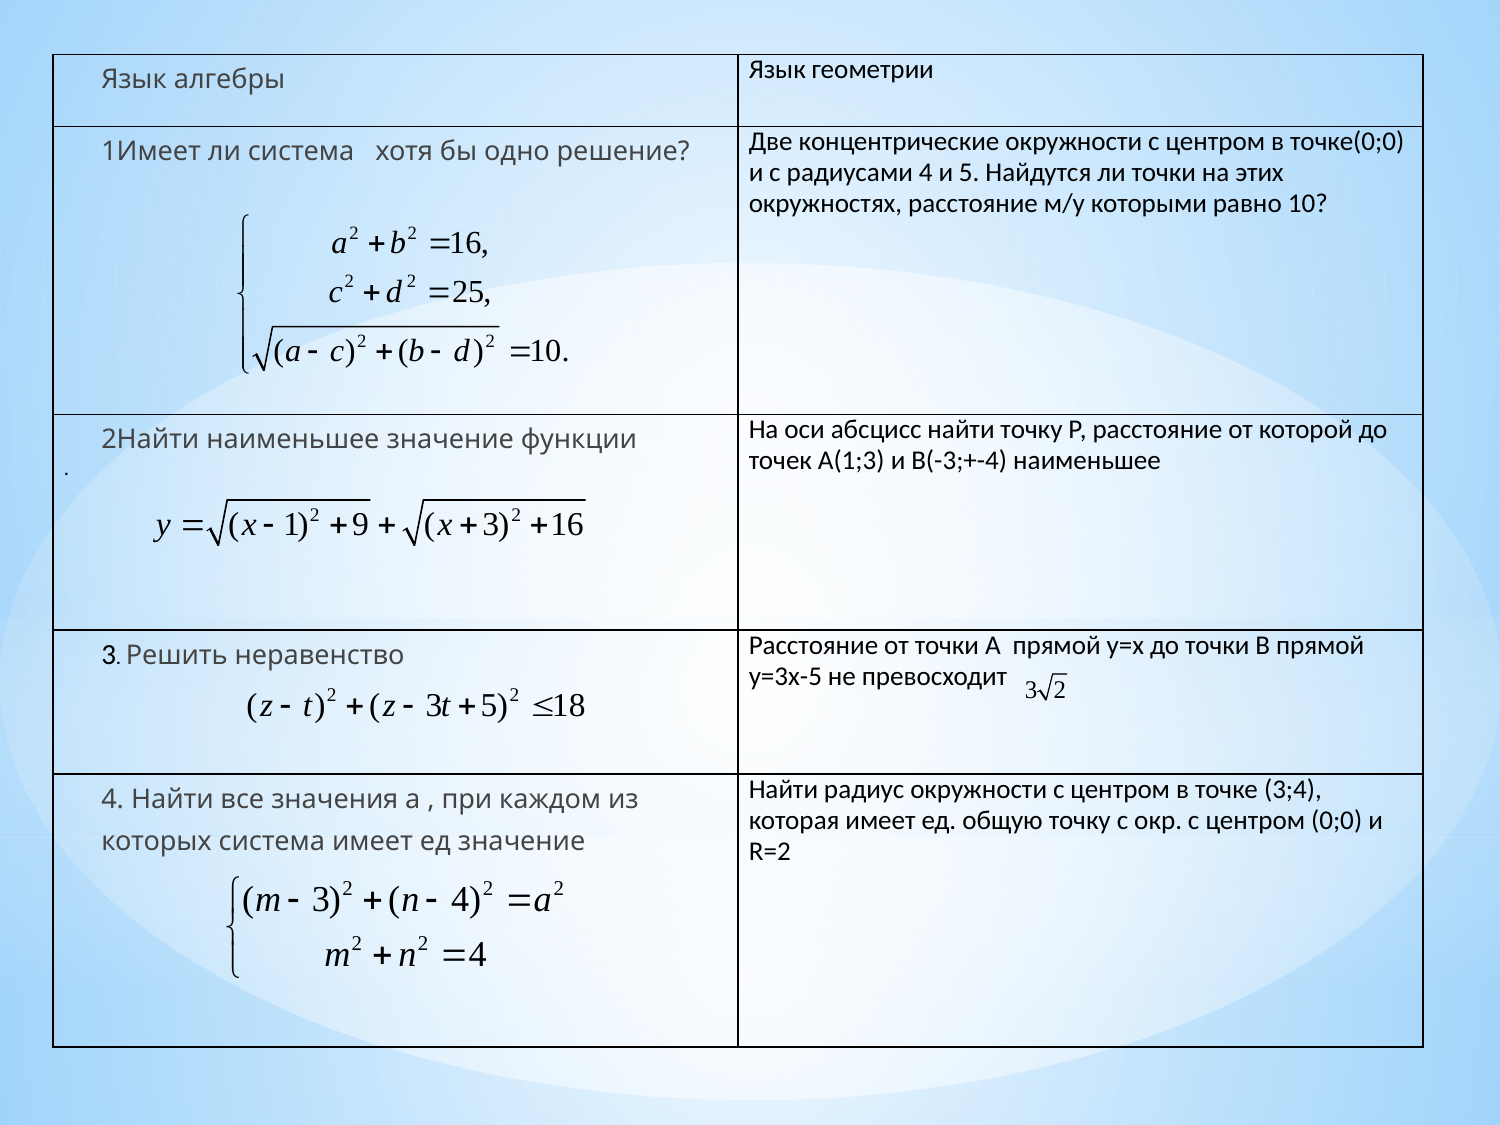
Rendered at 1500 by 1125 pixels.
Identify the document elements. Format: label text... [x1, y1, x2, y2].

table_cell 4. Найти все значения a , при каждом из которых система имеет ед значение [54, 775, 737, 1046]
table_cell 2Найти наименьшее значение функции . [54, 415, 737, 629]
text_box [1021, 668, 1072, 705]
table_header Язык геометрии [739, 55, 1422, 126]
table_cell Две концентрические окружности с центром в точке(0;0) и с радиусами 4 и 5. Найдутся ли точки на этих окружностях, расстояние м/у которыми равно 10? [739, 127, 1422, 414]
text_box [229, 207, 573, 381]
table_cell Найти радиус окружности с центром в точке (3;4), которая имеет ед. общую точку с окр. c центром (0;0) и R=2 [739, 775, 1422, 1046]
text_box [241, 680, 591, 731]
table_header Язык алгебры [54, 55, 737, 126]
table_cell 3. Решить неравенство [54, 631, 737, 773]
table_cell На оси абсцисс найти точку Р, расстояние от которой до точек А(1;3) и В(-3;+-4) наименьшее [739, 415, 1422, 629]
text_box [147, 491, 592, 553]
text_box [218, 869, 574, 986]
table_cell Расстояние от точки А прямой у=х до точки В прямой у=3х-5 не превосходит [739, 631, 1422, 773]
table_cell 1Имеет ли система хотя бы одно решение? [54, 127, 737, 414]
